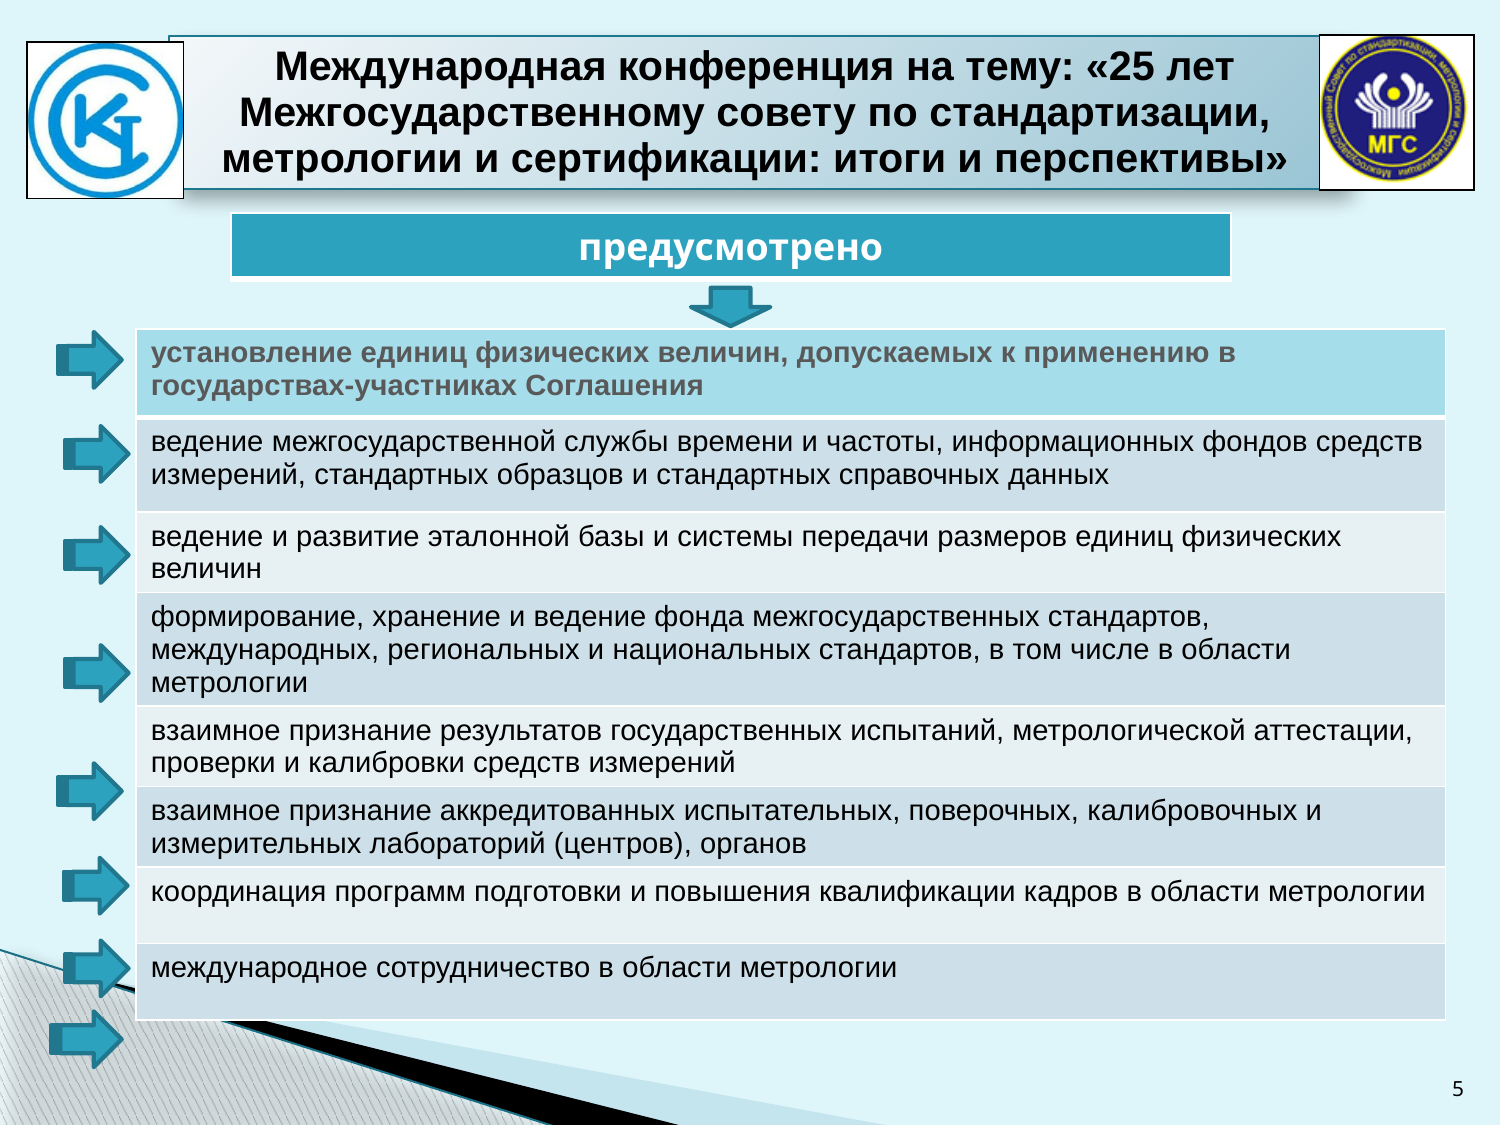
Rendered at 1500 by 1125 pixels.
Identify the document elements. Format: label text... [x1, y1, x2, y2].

text_box [63, 938, 131, 999]
picture [27, 42, 184, 198]
title Международная конференция на тему: «25 лет Межгосударственному совету по стандартизации, метрологии и сертификации: итоги и перспективы» [168, 35, 1319, 190]
table_cell взаимное признание аккредитованных испытательных, поверочных, калибровочных и измерительных лабораторий (центров), органов [137, 787, 1445, 866]
table_cell формирование, хранение и ведение фонда межгосударственных стандартов, международных, региональных и национальных стандартов, в том числе в области метрологии [137, 593, 1445, 705]
table_header предусмотрено [232, 214, 1230, 276]
table_cell международное сотрудничество в области метрологии [137, 944, 1445, 1019]
slide_number 5 [1418, 1051, 1479, 1112]
table_cell взаимное признание результатов государственных испытаний, метрологической аттестации, проверки и калибровки средств измерений [137, 707, 1445, 786]
table_header установление единиц физических величин, допускаемых к применению в государствах-участниках Соглашения [137, 330, 1445, 415]
text_box [63, 525, 131, 585]
text_box [688, 285, 773, 329]
table_cell ведение межгосударственной службы времени и частоты, информационных фондов средств измерений, стандартных образцов и стандартных справочных данных [137, 420, 1445, 511]
table_cell координация программ подготовки и повышения квалификации кадров в области метрологии [137, 868, 1445, 943]
picture [1320, 35, 1474, 190]
text_box [63, 643, 131, 703]
picture [115, 130, 184, 198]
text_box [63, 424, 131, 484]
text_box [56, 330, 124, 390]
text_box [56, 761, 124, 822]
table_cell ведение и развитие эталонной базы и системы передачи размеров единиц физических величин [137, 513, 1445, 592]
text_box [49, 1009, 124, 1070]
text_box [62, 855, 130, 916]
